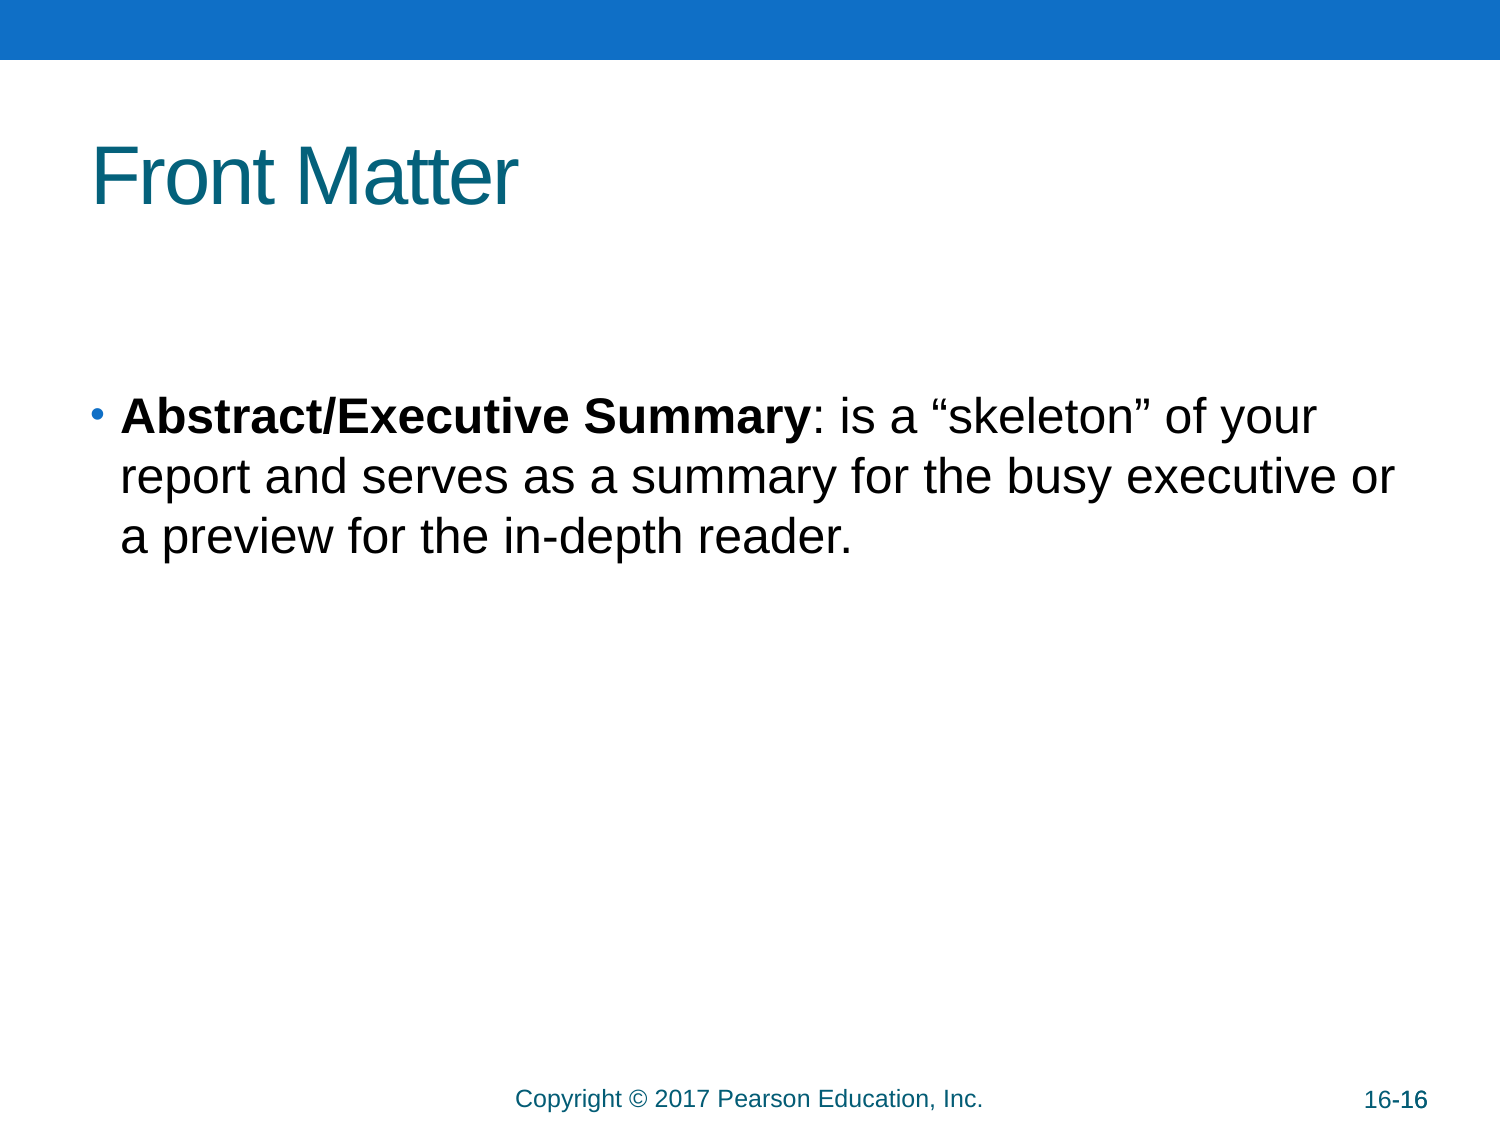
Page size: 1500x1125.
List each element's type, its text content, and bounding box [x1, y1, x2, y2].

title Front Matter [75, 90, 1425, 253]
list Abstract/Executive Summary: is a “skeleton” of your report and serves as a summary for the busy executive or a preview for the in-depth reader. [75, 376, 1425, 1125]
